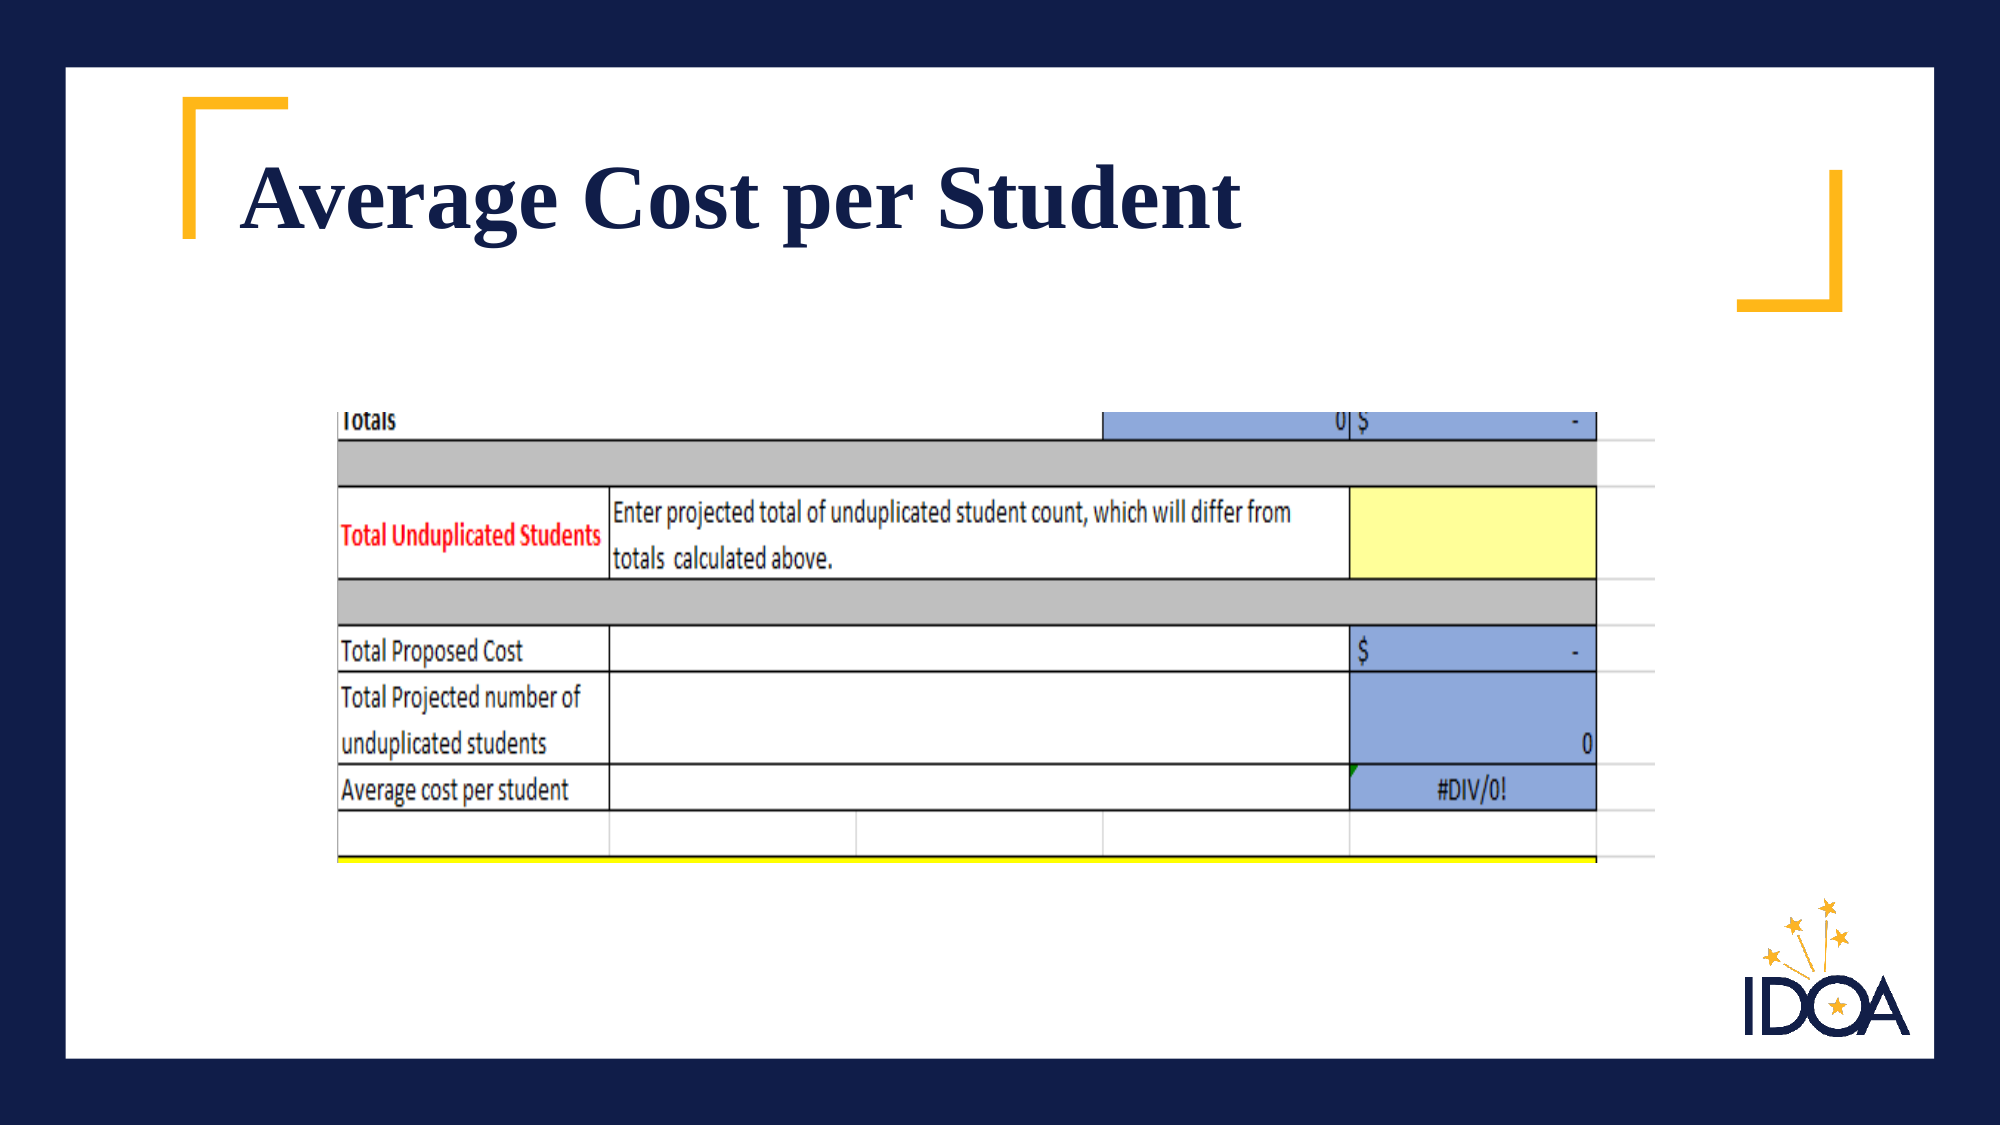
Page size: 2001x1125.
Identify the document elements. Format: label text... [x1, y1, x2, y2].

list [337, 412, 1655, 863]
title Average Cost per Student [225, 142, 1800, 279]
picture [1702, 857, 1959, 1114]
